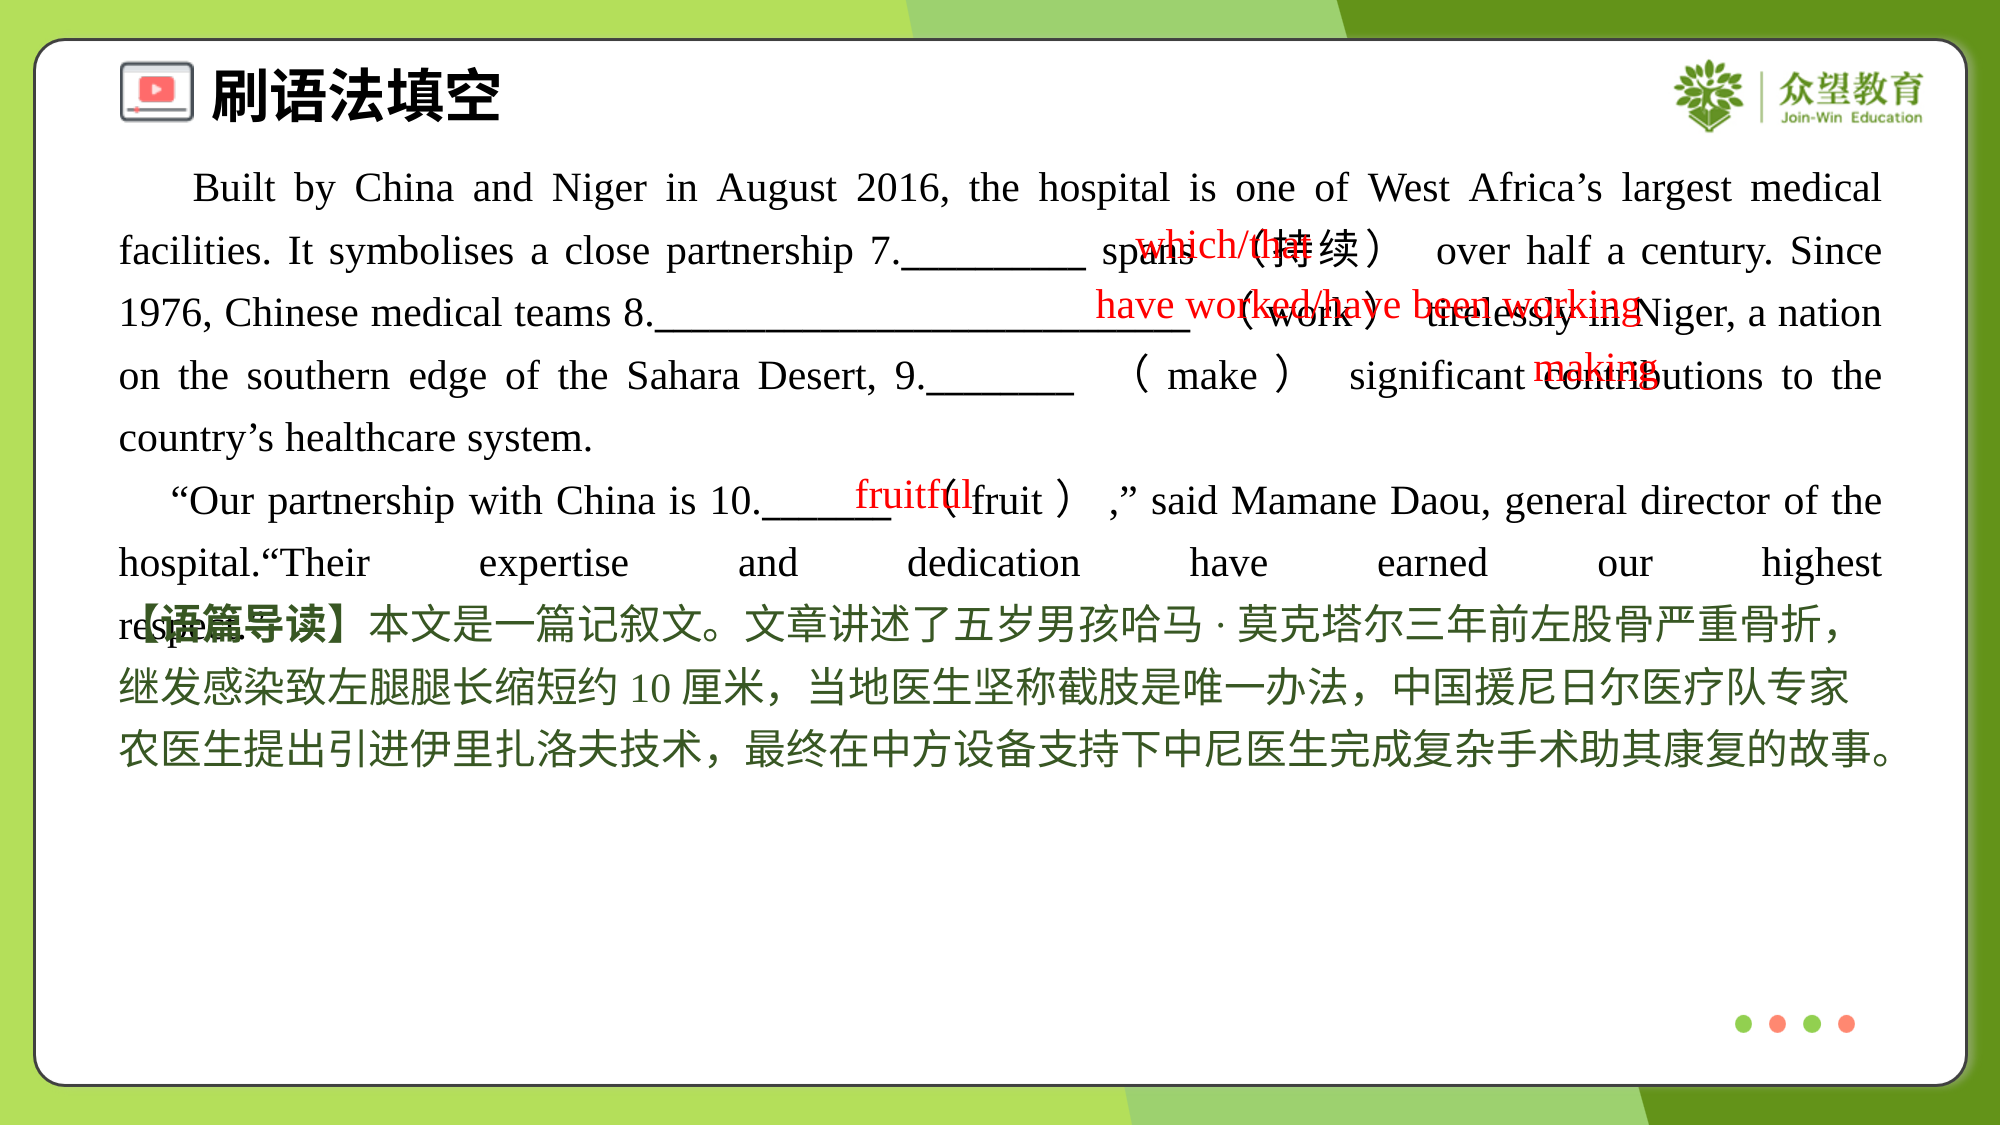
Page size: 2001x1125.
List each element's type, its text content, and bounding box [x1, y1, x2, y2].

text_box which/that [1131, 203, 1317, 262]
text_box making [1528, 326, 1664, 385]
text_box 【语篇导读】本文是一篇记叙文。文章讲述了五岁男孩哈马·莫克塔尔三年前左股骨严重骨折，继发感染致左腿腿长缩短约10厘米，当地医生坚称截肢是唯一办法，中国援尼日尔医疗队专家农医生提出引进伊里扎洛夫技术，最终在中方设备支持下中尼医生完成复杂手术助其康复的故事。 [118, 585, 1883, 769]
text_box fruitful [850, 453, 978, 512]
picture [0, 0, 2000, 1125]
text_box have worked/have been working [1077, 264, 1661, 322]
text_box Built by China and Niger in August 2016, the hospital is one of West Africa’s largest medical facilities. It symbolises a close partnership 7.__________ spans （持续） over half a century. Since 1976, Chinese medical teams 8._____________________________ （work） tirelessly in Niger, a nation on the southern edge of the Sahara Desert, 9.________ （make） significant contributions to the country’s healthcare system. “Our partnership with China is 10._______ （fruit）,” said Mamane Daou, general director of the hospital.“Their expertise and dedication have earned our highest respect.”#1.5 [118, 147, 1883, 579]
